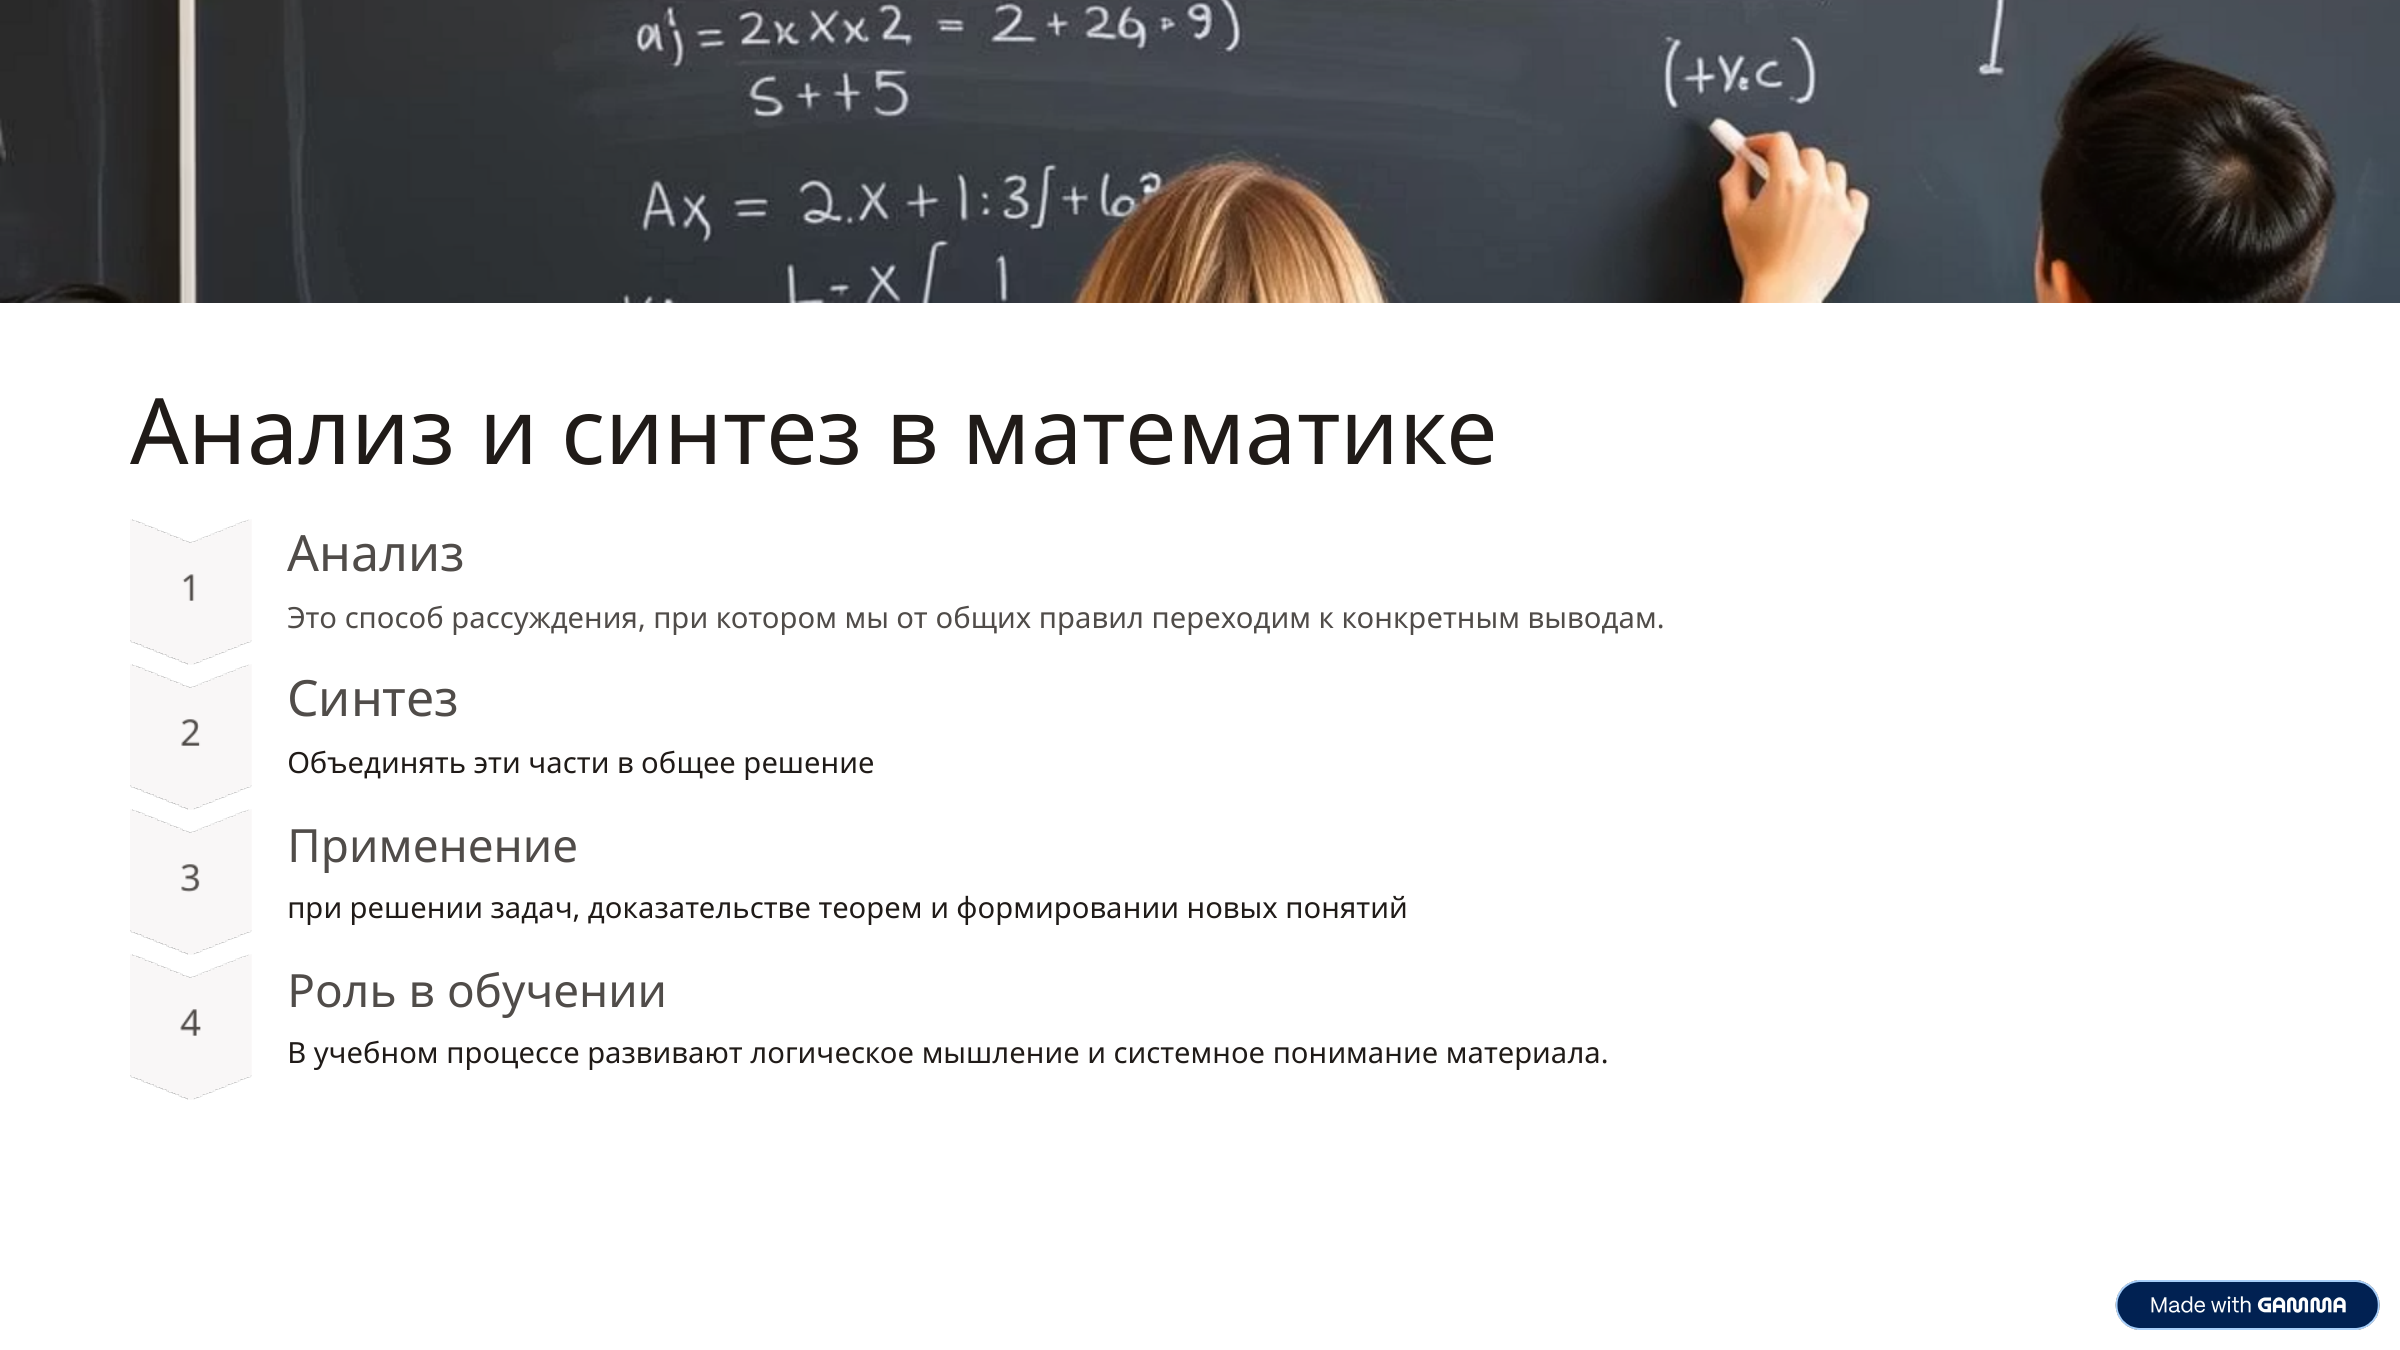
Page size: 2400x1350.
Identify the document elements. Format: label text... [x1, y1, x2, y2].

text_box Синтез [287, 688, 590, 727]
picture [2106, 1271, 2389, 1339]
text_box Анализ и синтез в математике [130, 407, 1567, 483]
text_box В учебном процессе развивают логическое мышление и системное понимание материала. [287, 1031, 2270, 1070]
picture [130, 519, 252, 1100]
text_box Роль в обучении [287, 978, 590, 1017]
text_box при решении задач, доказательстве теорем и формировании новых понятий [287, 886, 2270, 925]
picture [0, 0, 2400, 303]
text_box Объединять эти части в общее решение [287, 740, 2270, 780]
text_box Анализ [287, 543, 590, 582]
text_box Применение [287, 833, 632, 872]
text_box Это способ рассуждения, при котором мы от общих правил переходим к конкретным выводам. [287, 595, 2270, 635]
